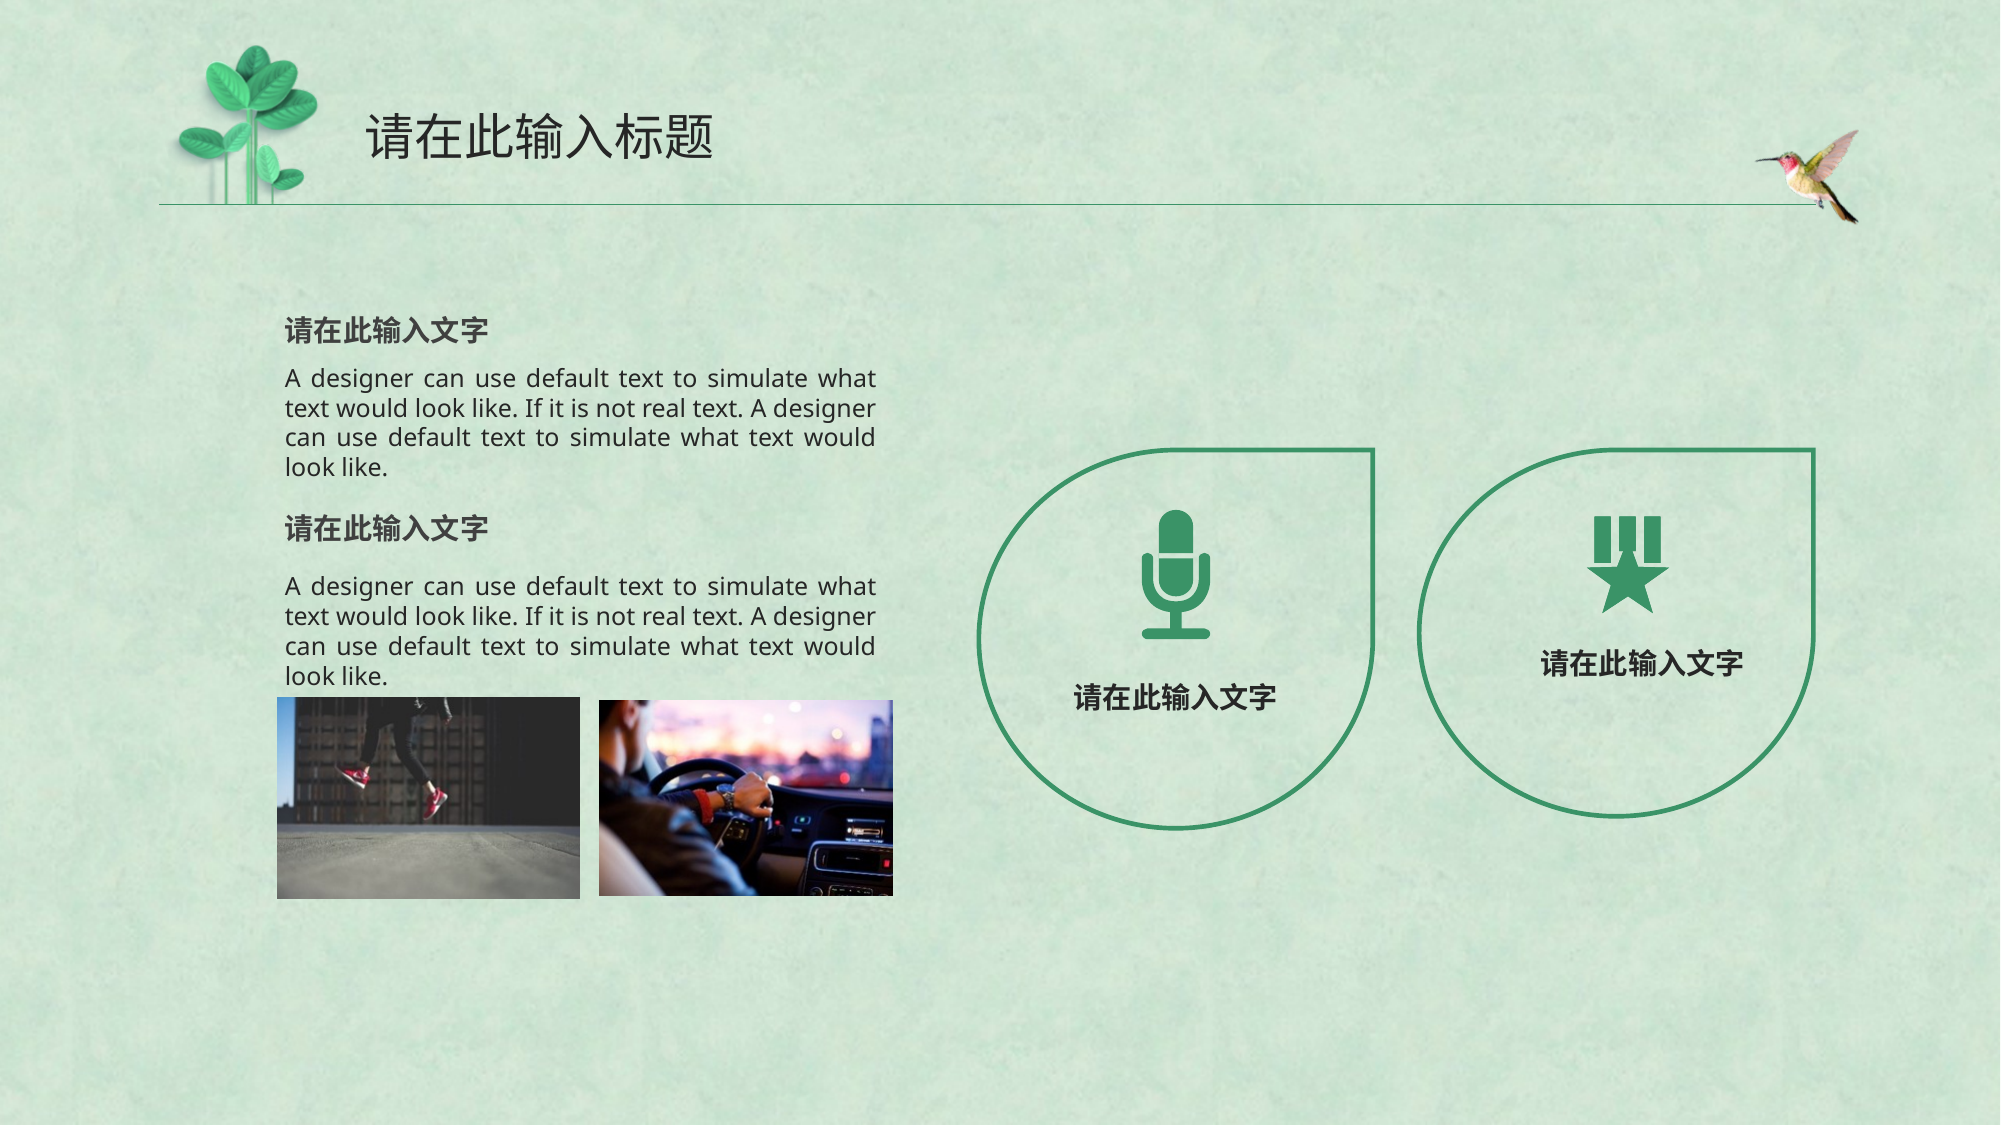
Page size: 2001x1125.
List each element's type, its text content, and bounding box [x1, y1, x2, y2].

text_box 请在此输入文字 [270, 503, 505, 553]
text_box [85, 24, 1817, 205]
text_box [1586, 516, 1670, 613]
text_box 请在此输入文字 [270, 304, 505, 355]
text_box [1419, 449, 1814, 817]
text_box [978, 450, 1373, 829]
text_box A designer can use default text to simulate what text would look like. If it is not real text. A designer can use default text to simulate what text would look like. [270, 563, 892, 698]
text_box A designer can use default text to simulate what text would look like. If it is not real text. A designer can use default text to simulate what text would look like. [270, 354, 892, 490]
picture [0, 0, 2001, 1125]
text_box 请在此输入文字 [1058, 671, 1294, 722]
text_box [1141, 509, 1211, 639]
text_box 请在此输入文字 [1525, 638, 1760, 688]
